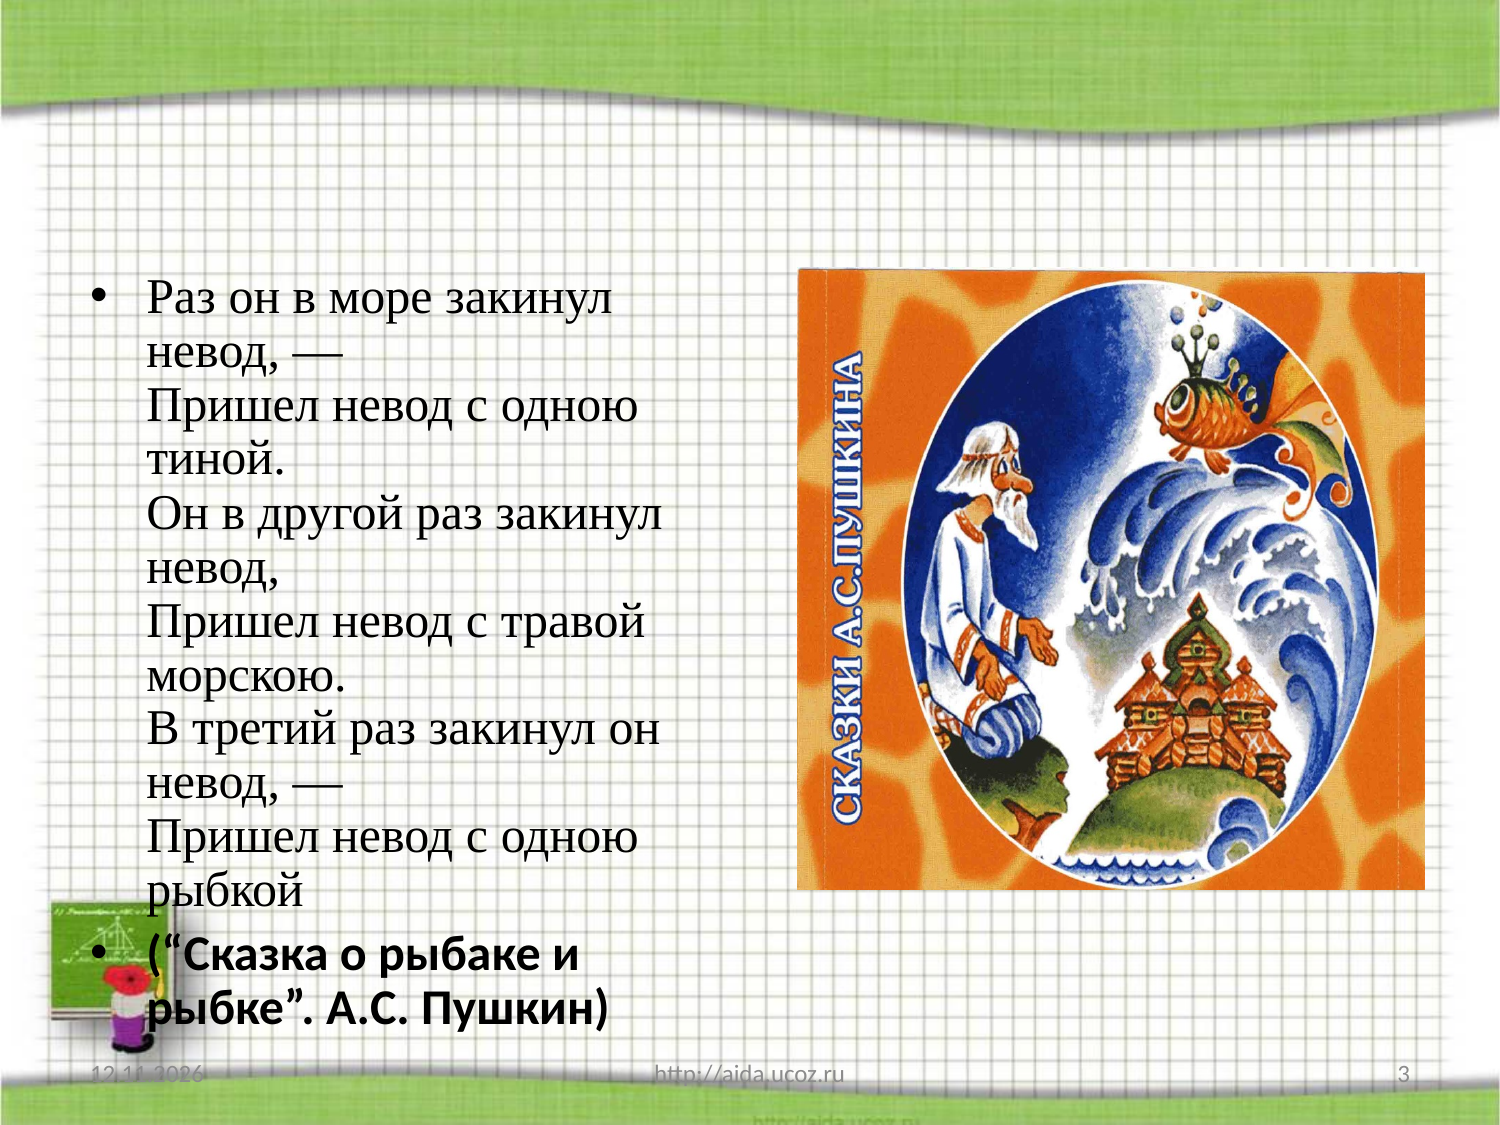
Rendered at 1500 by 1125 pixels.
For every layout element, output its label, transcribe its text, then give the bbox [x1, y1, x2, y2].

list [796, 266, 1426, 890]
picture [0, 0, 1500, 1125]
footer http://aida.ucoz.ru [512, 1042, 988, 1103]
list Раз он в море закинул невод, — Пришел невод с одною тиной. Он в другой раз закинул невод, Пришел невод с травой морскою. В третий раз закинул он невод, — Пришел невод с одною рыбкой (“Сказка о рыбаке и рыбке”. А.С. Пушкин) [75, 262, 738, 1005]
slide_number 3 [1074, 1042, 1425, 1103]
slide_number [75, 1042, 425, 1103]
